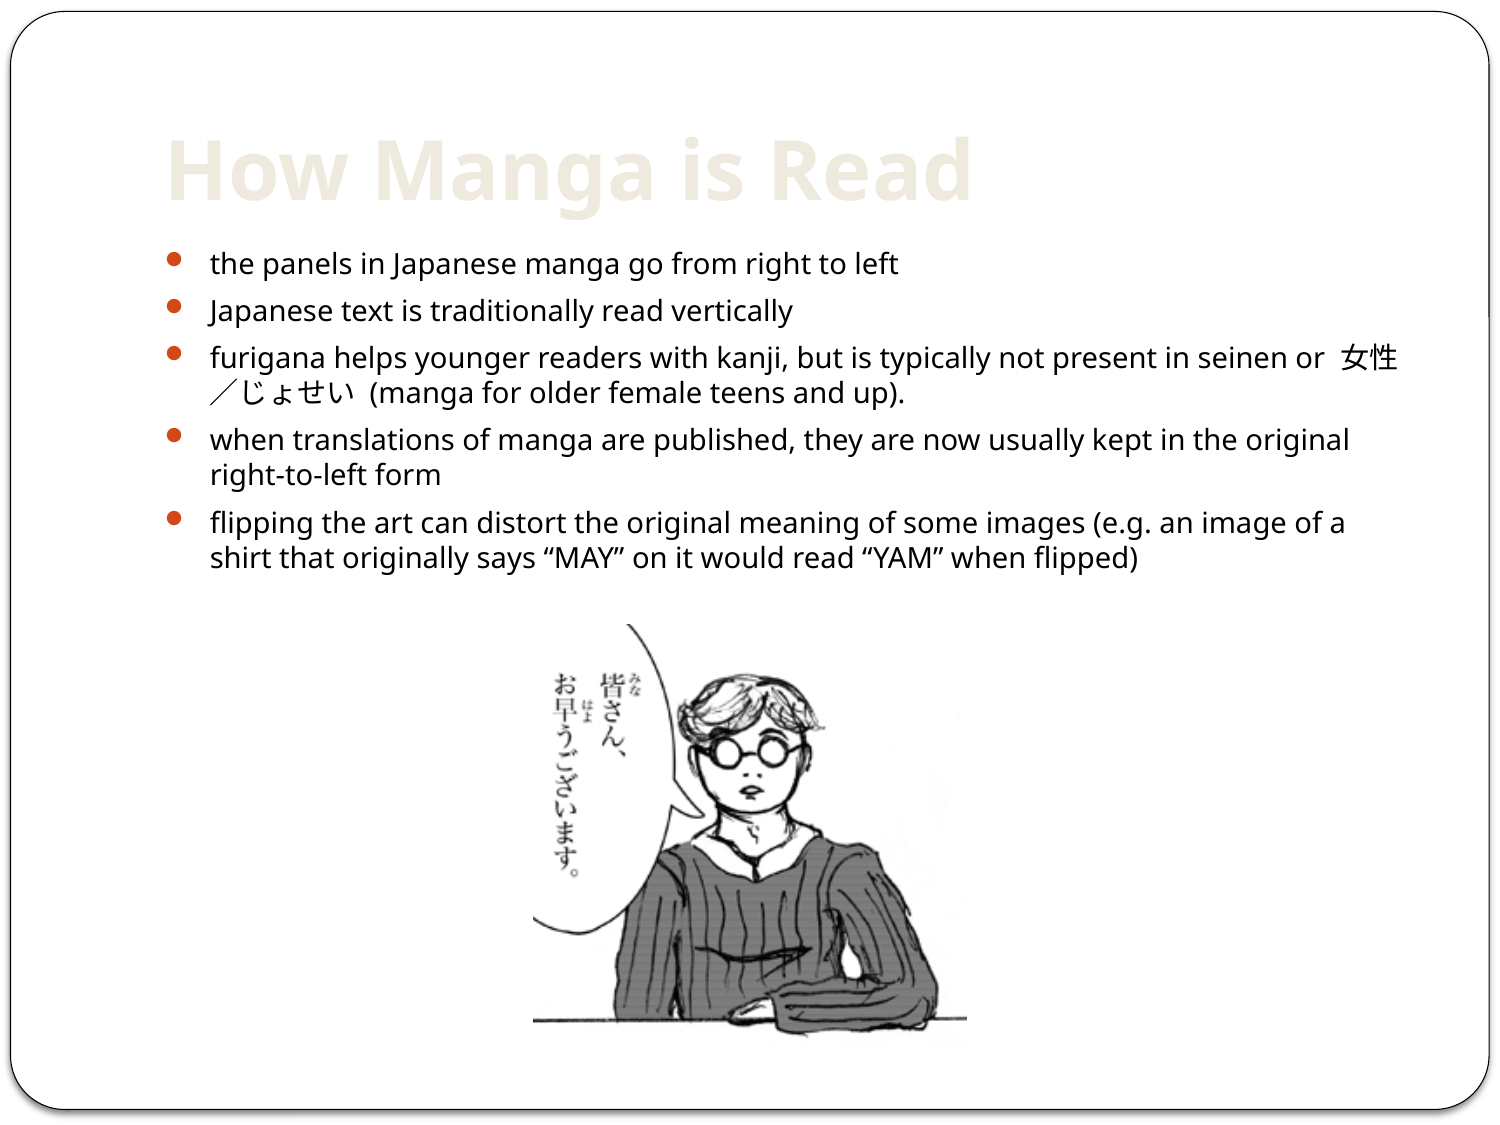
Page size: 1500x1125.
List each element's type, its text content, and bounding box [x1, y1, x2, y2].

picture [533, 624, 967, 1048]
title How Manga is Read [150, 45, 1425, 233]
list the panels in Japanese manga go from right to left Japanese text is traditionally read vertically furigana helps younger readers with kanji, but is typically not present in seinen or 女性／じょせい (manga for older female teens and up). when translations of manga are published, they are now usually kept in the original right-to-left form flipping the art can distort the original meaning of some images (e.g. an image of a shirt that originally says “MAY” on it would read “YAM” when flipped) [150, 237, 1425, 988]
